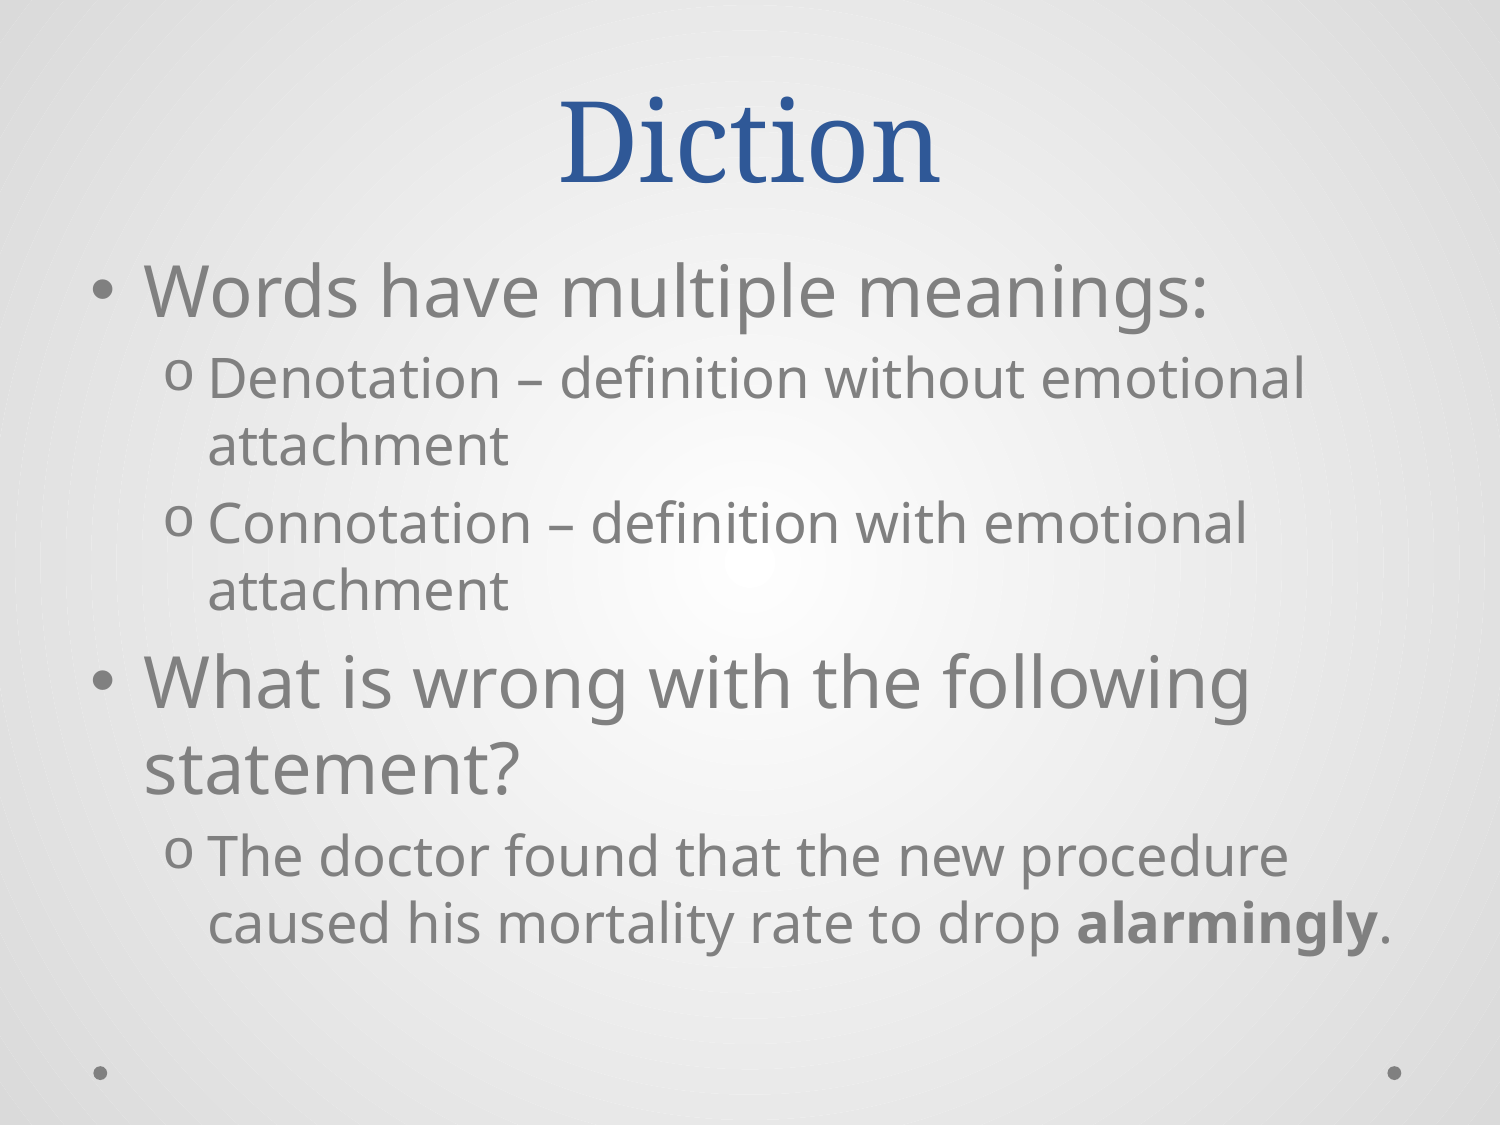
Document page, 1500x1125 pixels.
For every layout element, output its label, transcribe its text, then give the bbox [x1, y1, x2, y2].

list Words have multiple meanings: Denotation – definition without emotional attachment Connotation – definition with emotional attachment What is wrong with the following statement? The doctor found that the new procedure caused his mortality rate to drop alarmingly. [75, 237, 1425, 1005]
title Diction [75, 50, 1425, 213]
